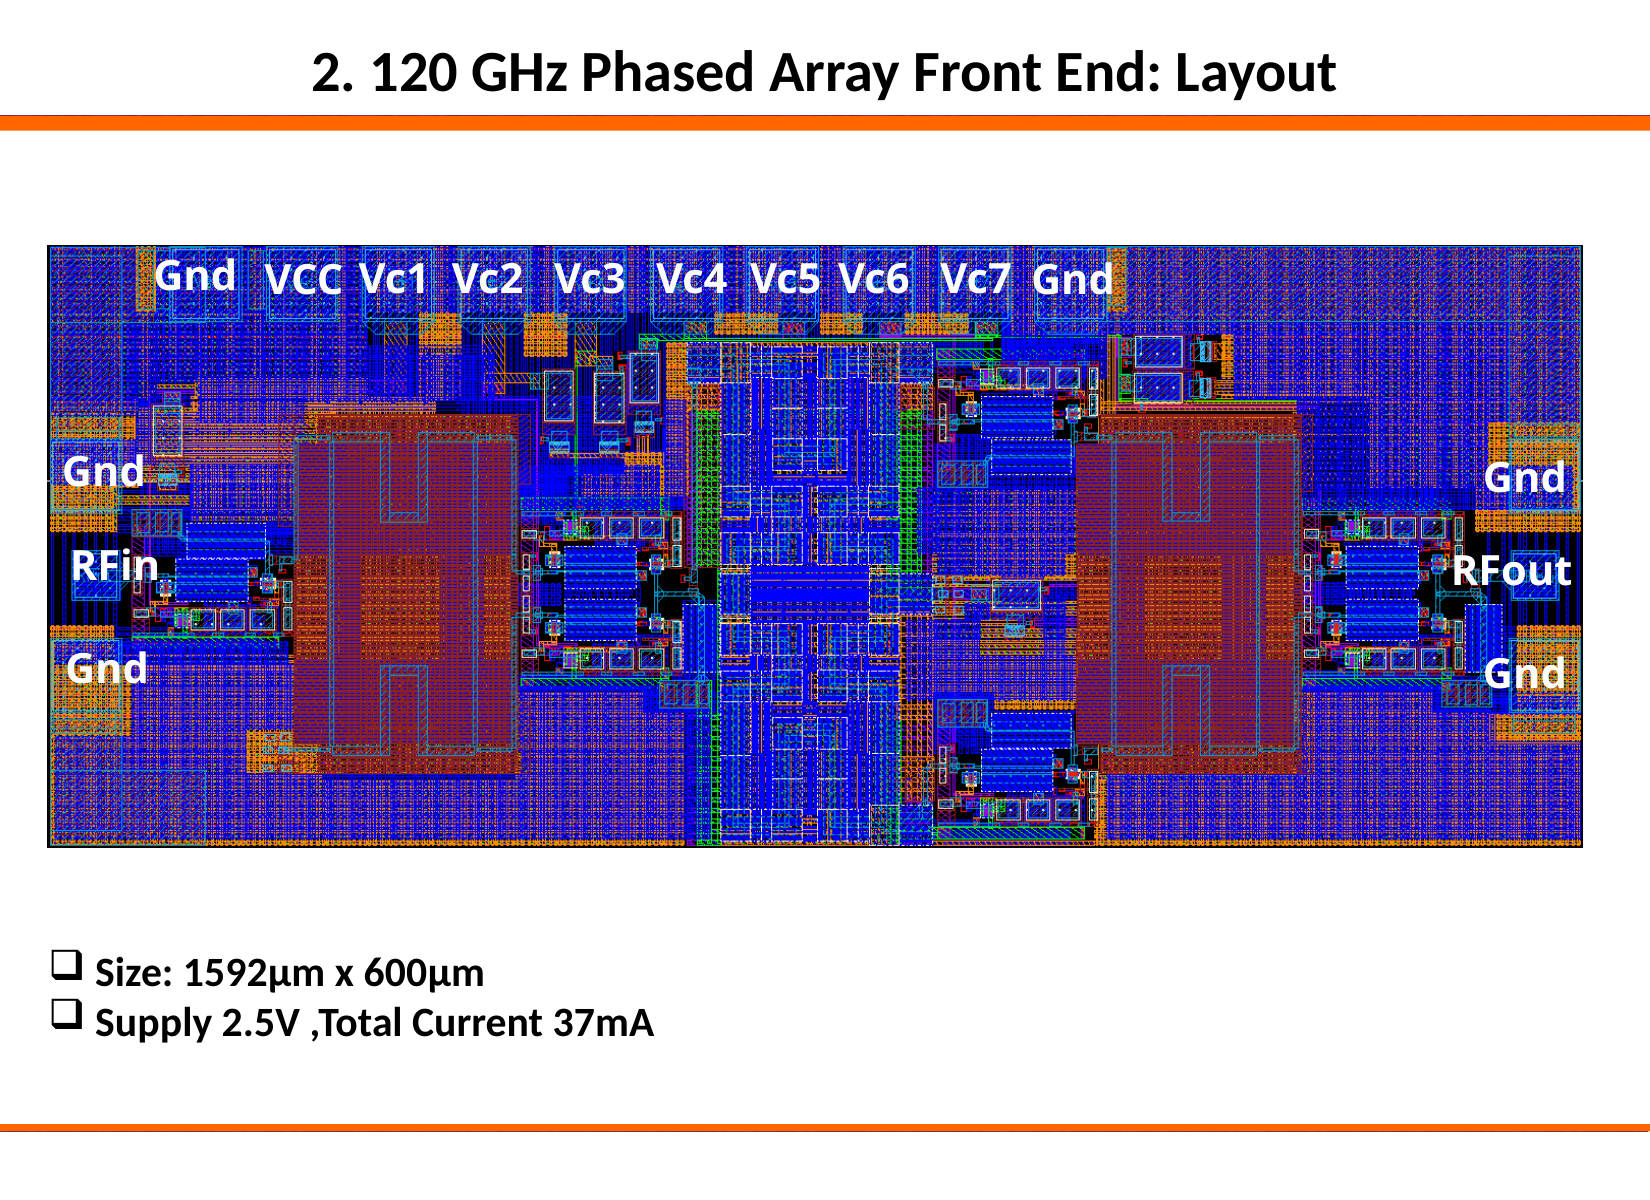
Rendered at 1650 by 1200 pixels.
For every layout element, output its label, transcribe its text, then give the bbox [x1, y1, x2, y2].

title 2. 120 GHz Phased Array Front End: Layout [82, 21, 1568, 116]
picture [47, 245, 1584, 849]
text_box Size: 1592μm x 600μm Supply 2.5V ,Total Current 37mA [33, 937, 1407, 1053]
